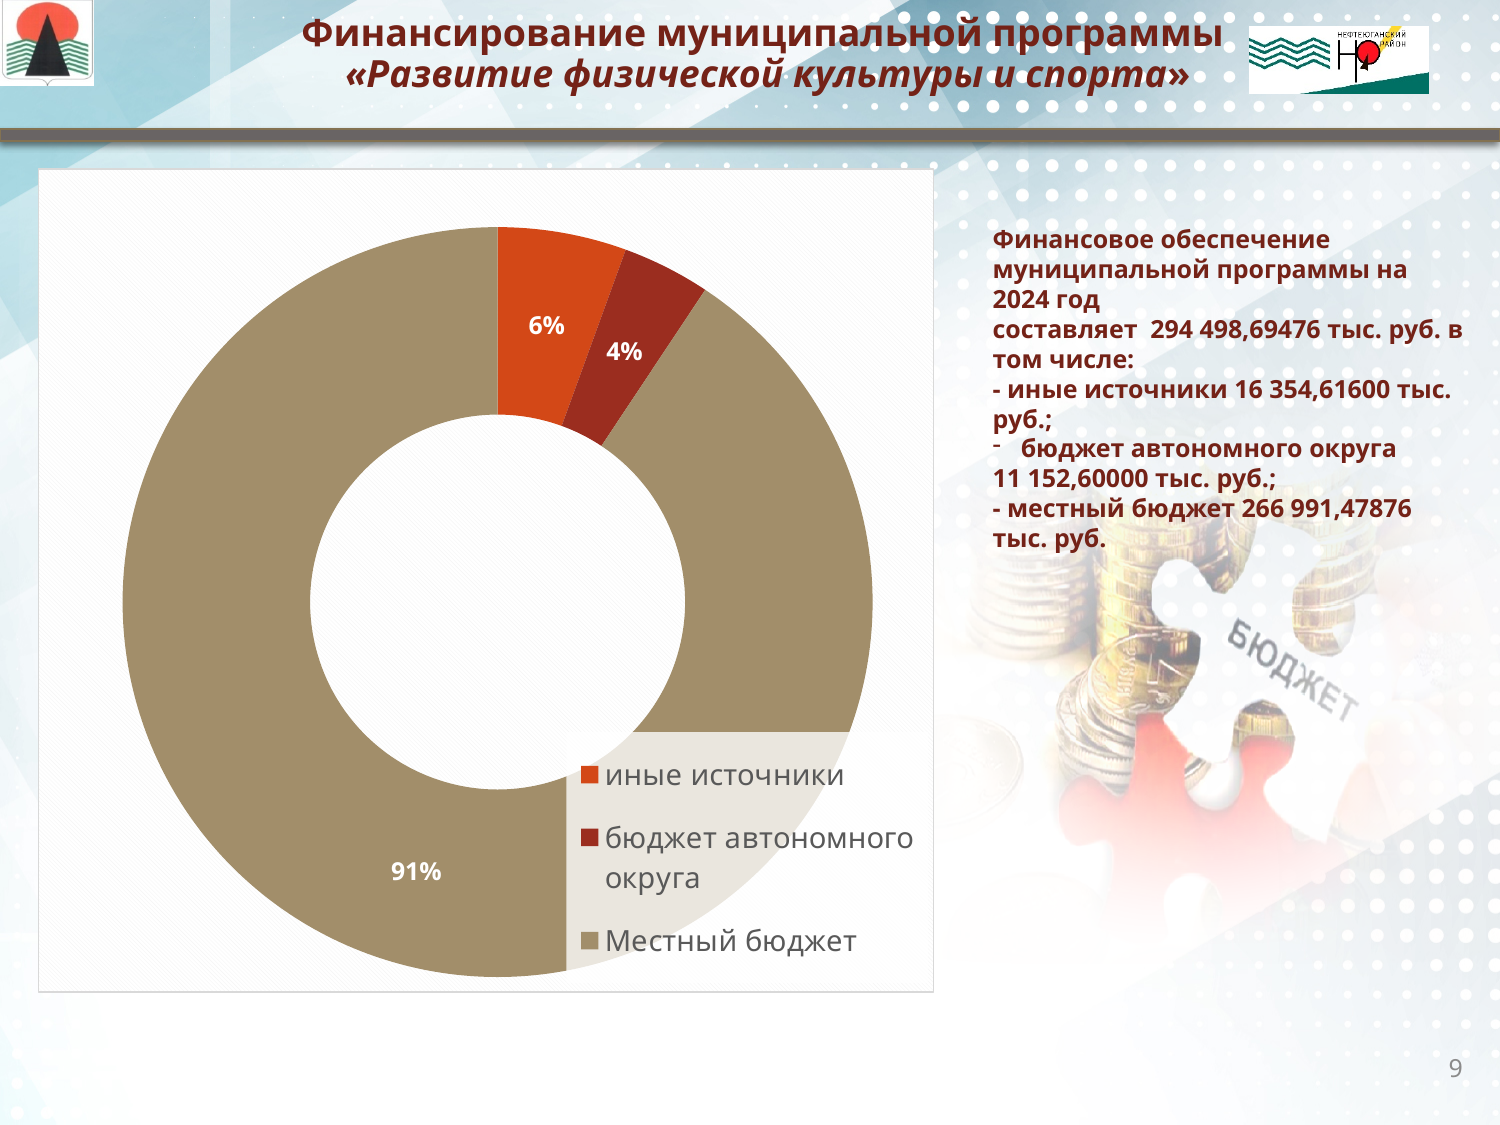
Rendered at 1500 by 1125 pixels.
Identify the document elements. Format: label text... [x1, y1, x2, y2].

picture [0, 0, 1500, 128]
picture [0, 142, 1500, 1125]
text_box Финансовое обеспечение муниципальной программы на 2024 год составляет 294 498,69476 тыс. руб. в том числе: - иные источники 16 354,61600 тыс. руб.; бюджет автономного округа 11 152,60000 тыс. руб.; - местный бюджет 266 991,47876 тыс. руб. [978, 216, 1485, 374]
chart [37, 167, 935, 994]
text_box [0, 128, 1500, 142]
text_box Финансирование муниципальной программы «Развитие физической культуры и спорта» [103, 0, 1432, 103]
picture [1249, 26, 1429, 94]
text_box 9 [1140, 1044, 1478, 1105]
